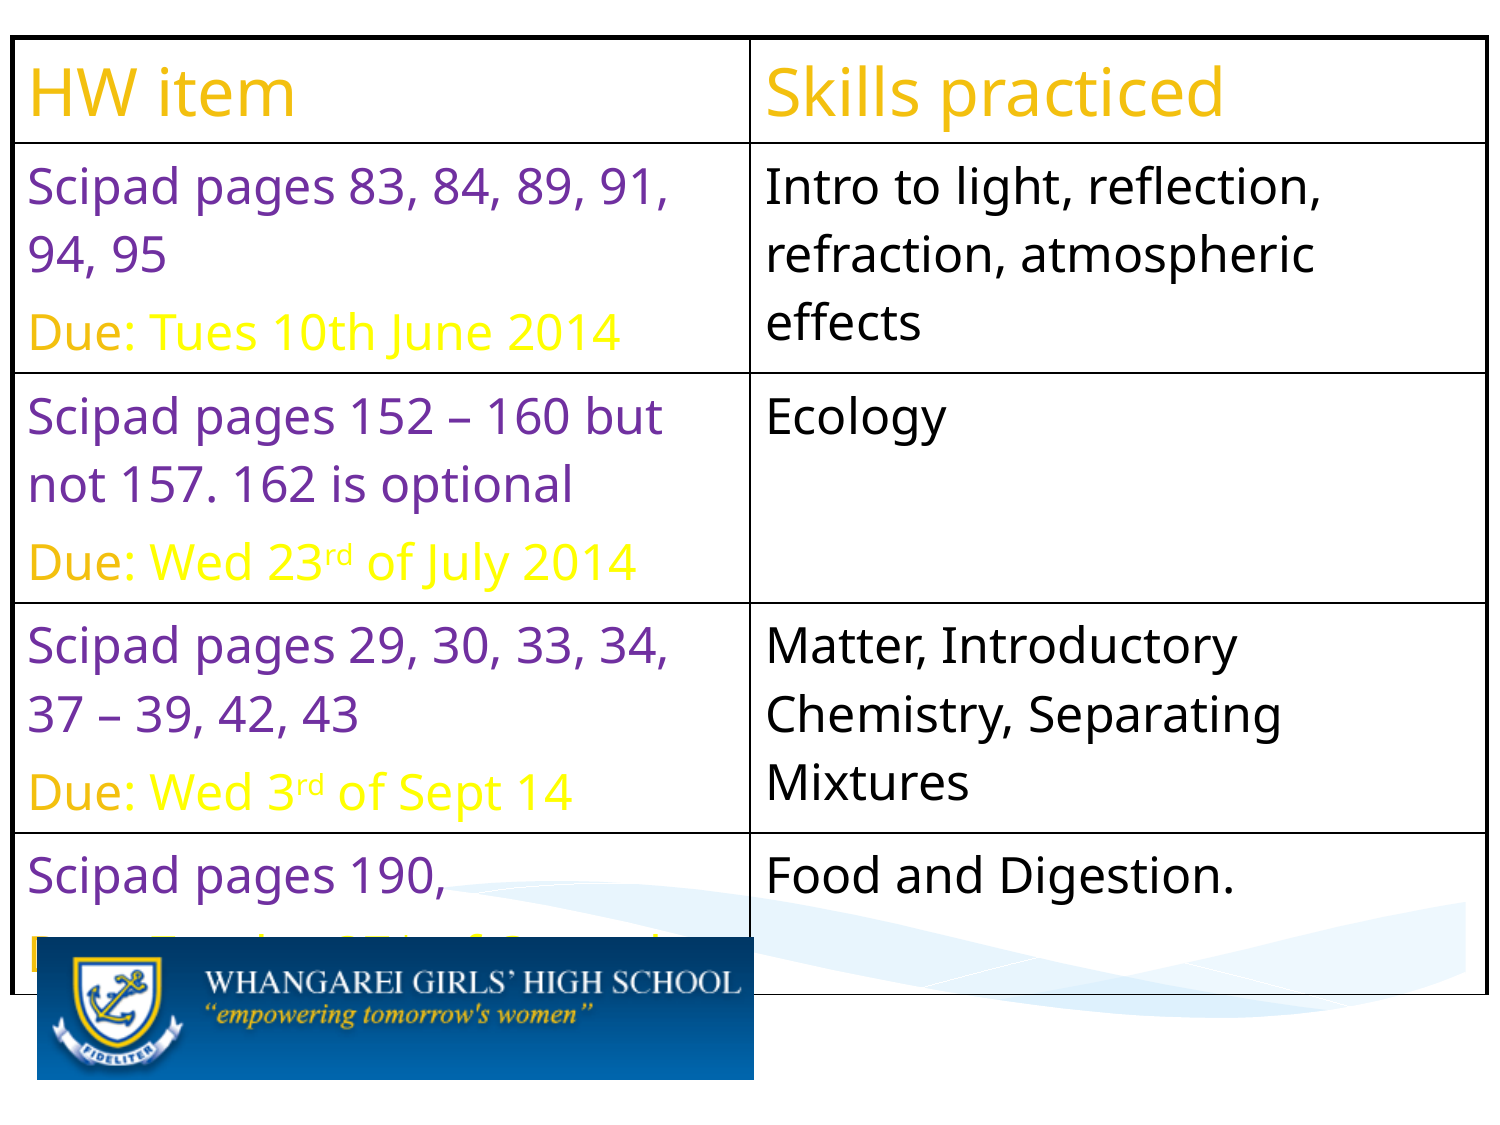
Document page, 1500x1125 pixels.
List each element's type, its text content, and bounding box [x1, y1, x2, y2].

table_header HW item [15, 40, 749, 142]
table_cell Ecology [751, 374, 1485, 602]
table_cell Scipad pages 190, Due: Zenday 37th of Octember [15, 834, 749, 994]
table_header Skills practiced [751, 40, 1485, 142]
table_cell Scipad pages 83, 84, 89, 91, 94, 95 Due: Tues 10th June 2014 [15, 144, 749, 372]
table_cell Scipad pages 152 – 160 but not 157. 162 is optional Due: Wed 23rd of July 2014 [15, 374, 749, 602]
table_cell Scipad pages 29, 30, 33, 34, 37 – 39, 42, 43 Due: Wed 3rd of Sept 14 [15, 604, 749, 832]
table_cell Food and Digestion. [751, 834, 1485, 994]
picture [37, 937, 754, 1080]
table_cell Intro to light, reflection, refraction, atmospheric effects [751, 144, 1485, 372]
table_cell Matter, Introductory Chemistry, Separating Mixtures [751, 604, 1485, 832]
